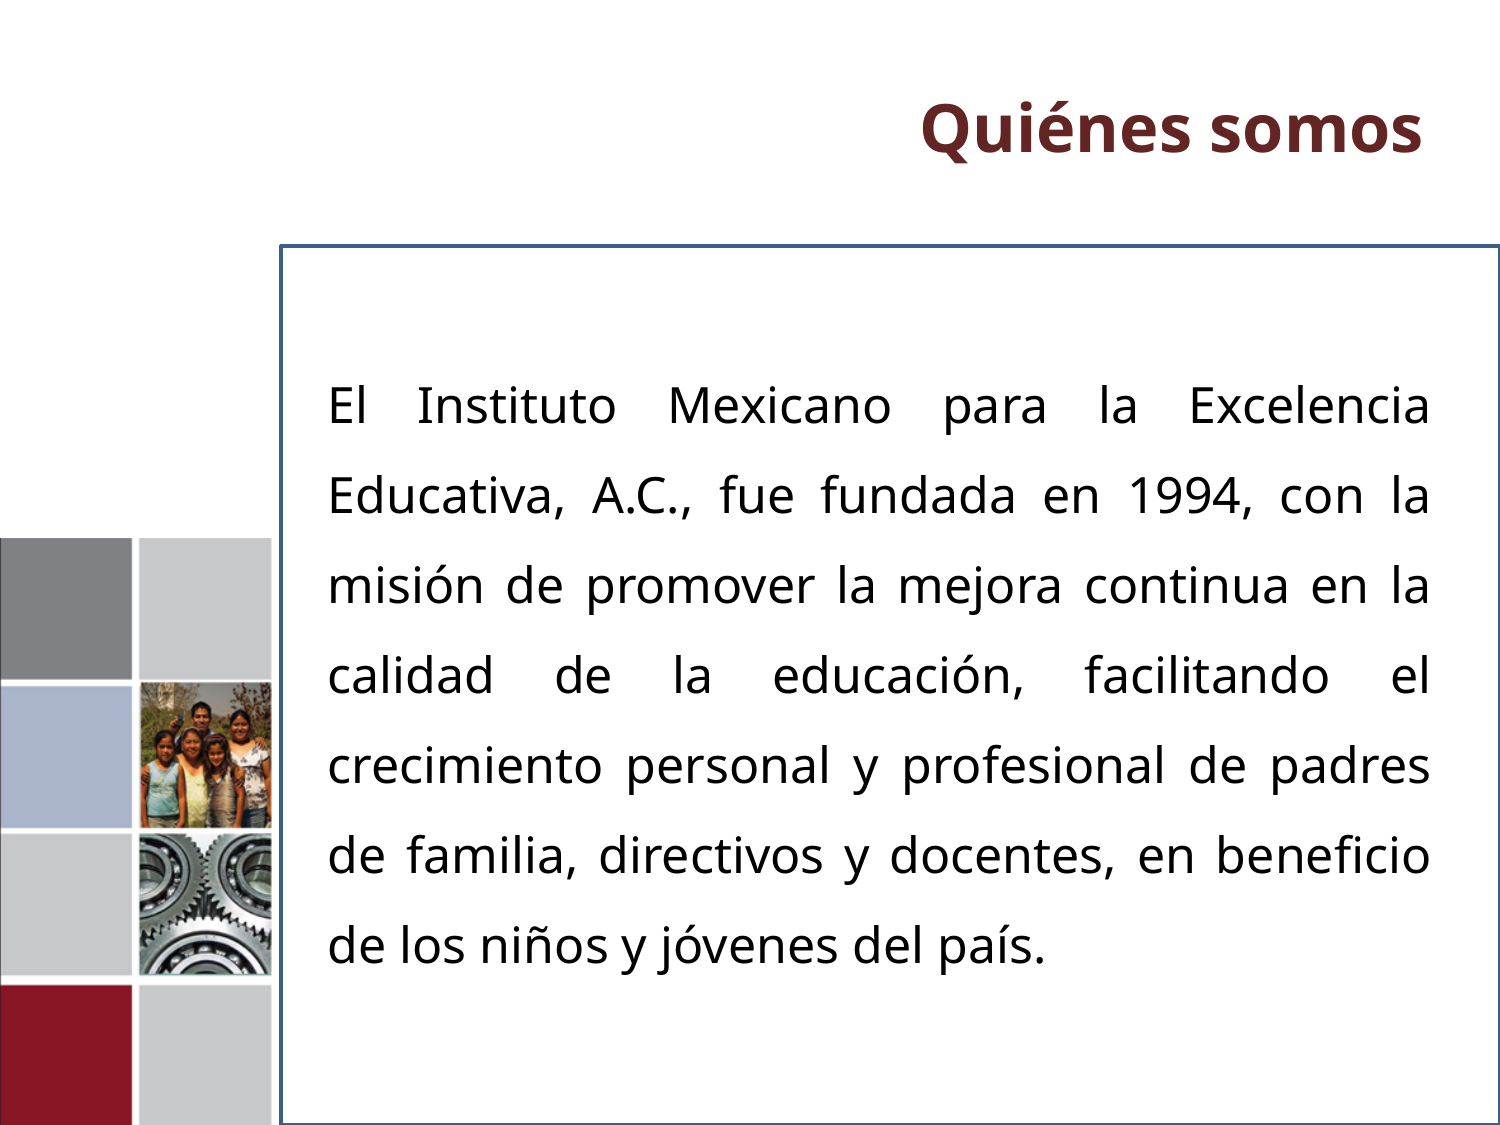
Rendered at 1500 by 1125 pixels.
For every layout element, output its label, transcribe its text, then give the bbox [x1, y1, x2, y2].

text_box Quiénes somos [466, 78, 1439, 173]
picture [0, 538, 273, 1125]
text_box El Instituto Mexicano para la Excelencia Educativa, A.C., fue fundada en 1994, con la misión de promover la mejora continua en la calidad de la educación, facilitando el crecimiento personal y profesional de padres de familia, directivos y docentes, en beneficio de los niños y jóvenes del país. [312, 335, 1447, 981]
